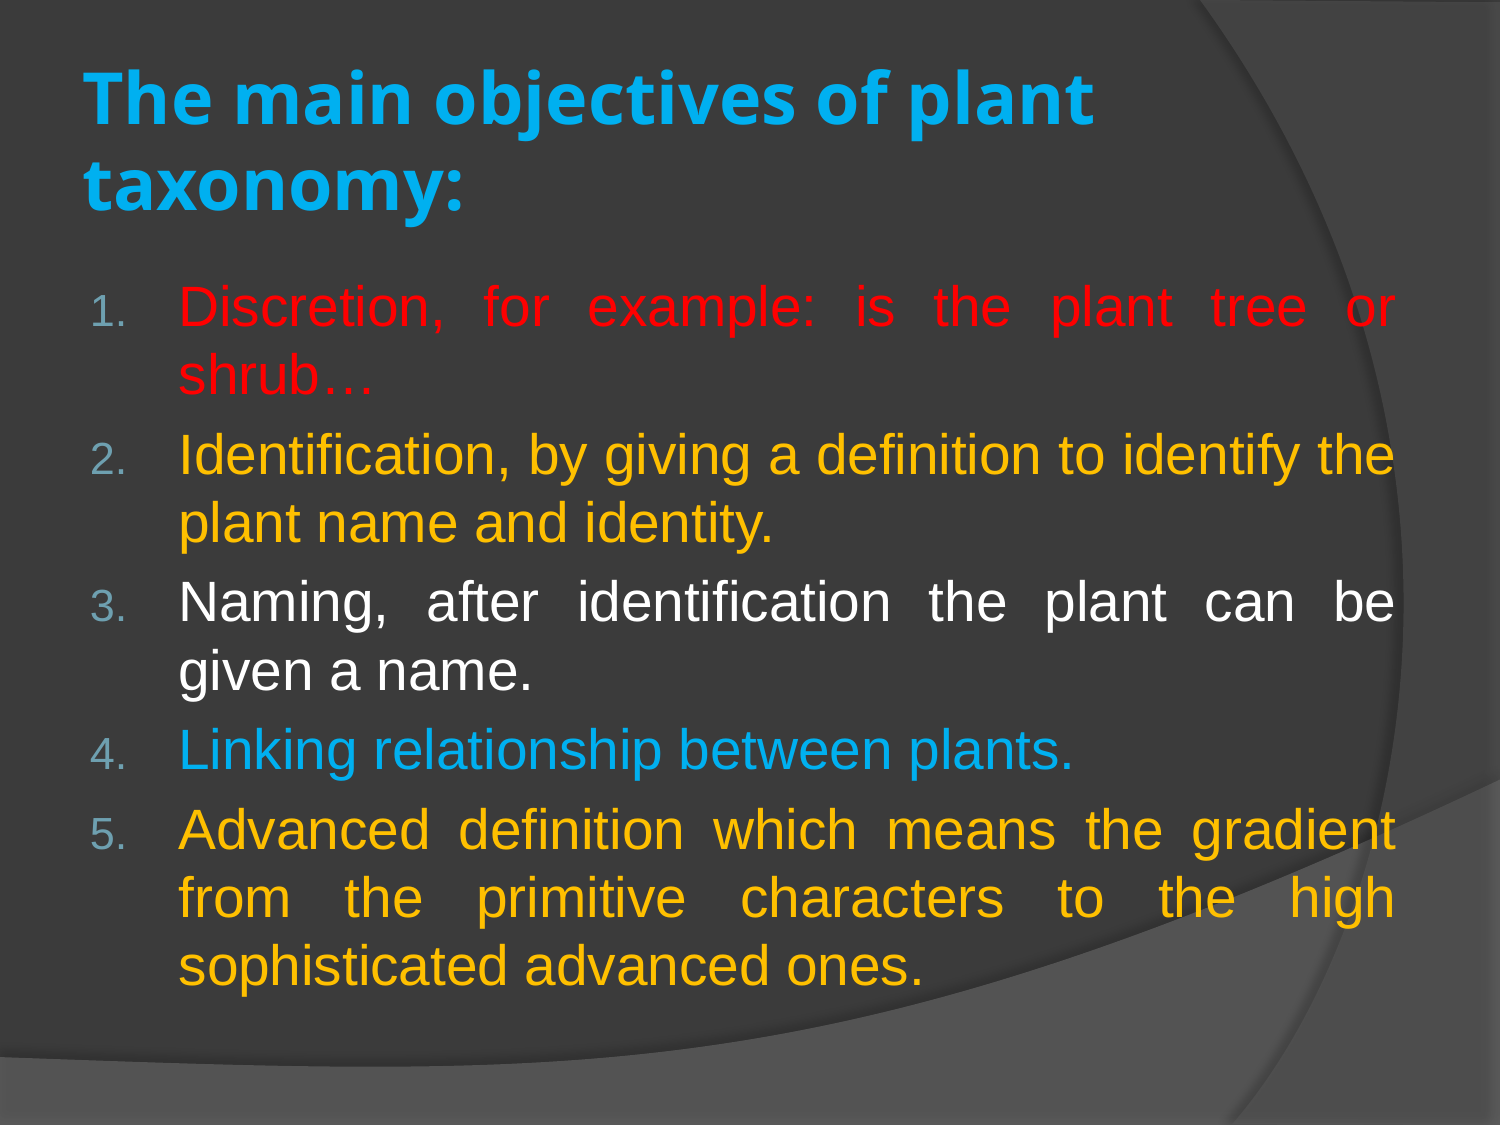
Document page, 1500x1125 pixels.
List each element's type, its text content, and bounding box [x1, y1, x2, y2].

list Discretion, for example: is the plant tree or shrub… Identification, by giving a definition to identify the plant name and identity. Naming, after identification the plant can be given a name. Linking relationship between plants. Advanced definition which means the gradient from the primitive characters to the high sophisticated advanced ones. [75, 262, 1413, 1005]
title The main objectives of plant taxonomy: [75, 45, 1288, 233]
